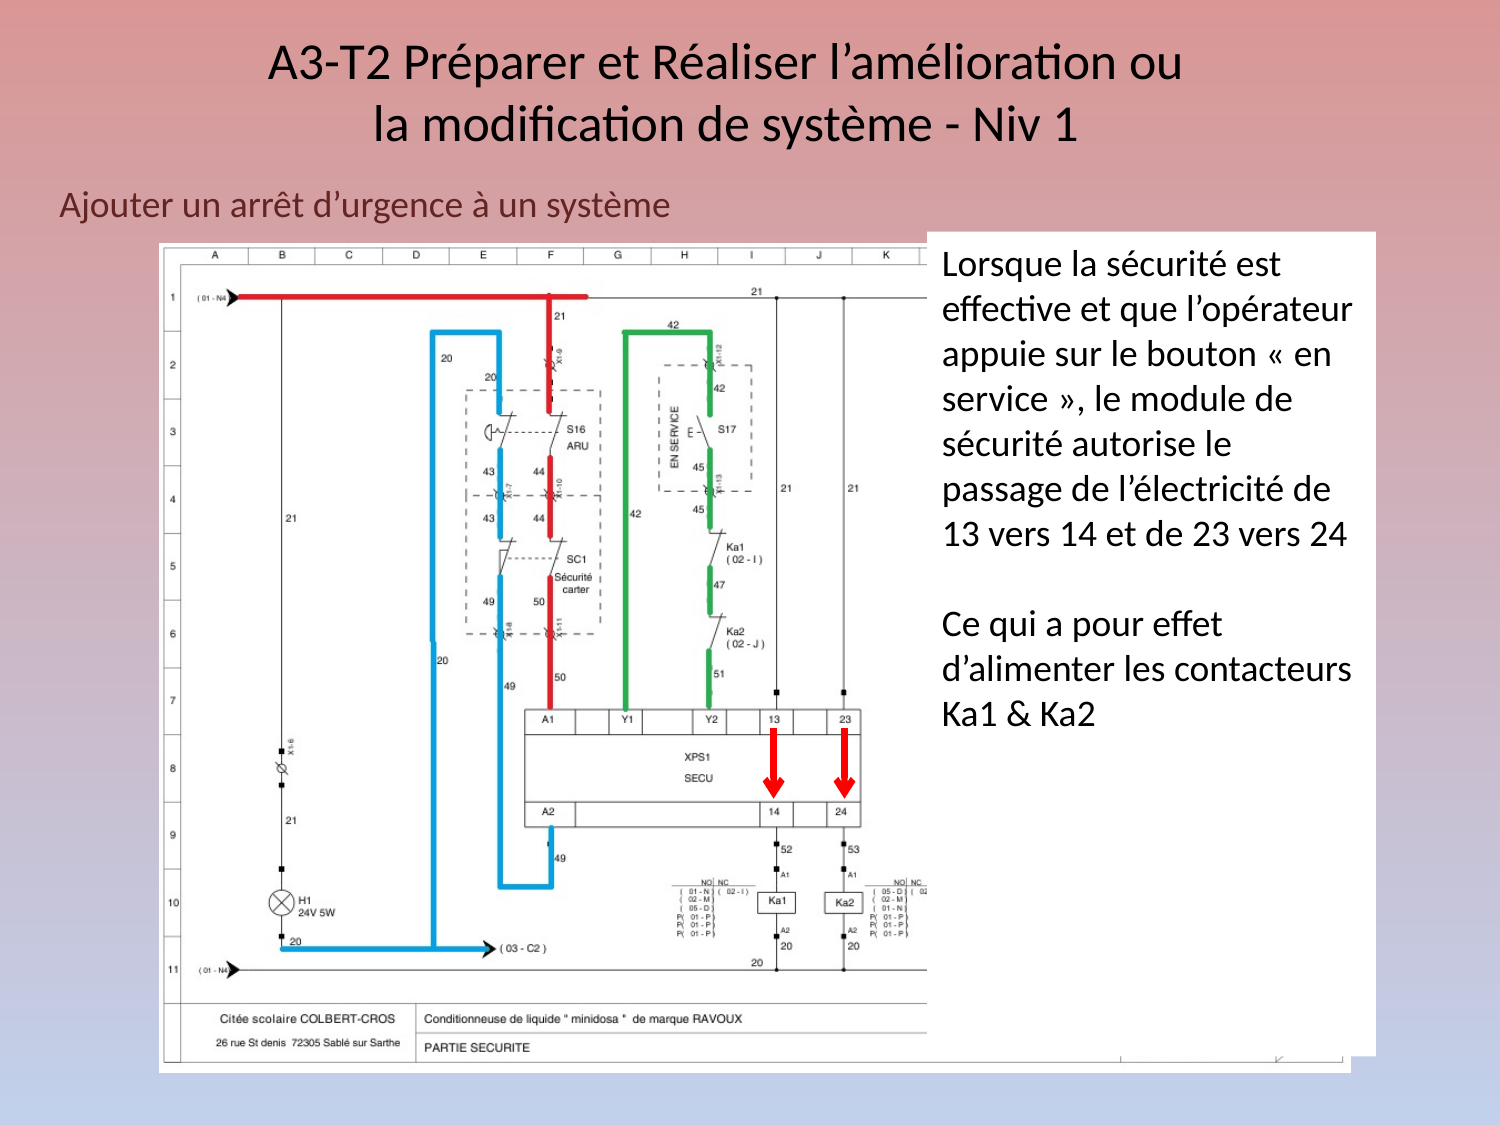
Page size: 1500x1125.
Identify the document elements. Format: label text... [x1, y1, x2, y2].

text_box A3-T2 Préparer et Réaliser l’amélioration ou la modification de système - Niv 1 [242, 19, 1211, 161]
picture [159, 243, 1352, 1073]
text_box Lorsque la sécurité est effective et que l’opérateur appuie sur le bouton « en service », le module de sécurité autorise le passage de l’électricité de 13 vers 14 et de 23 vers 24 Ce qui a pour effet d’alimenter les contacteurs Ka1 & Ka2 [927, 231, 1376, 1057]
text_box Ajouter un arrêt d’urgence à un système [44, 172, 687, 233]
